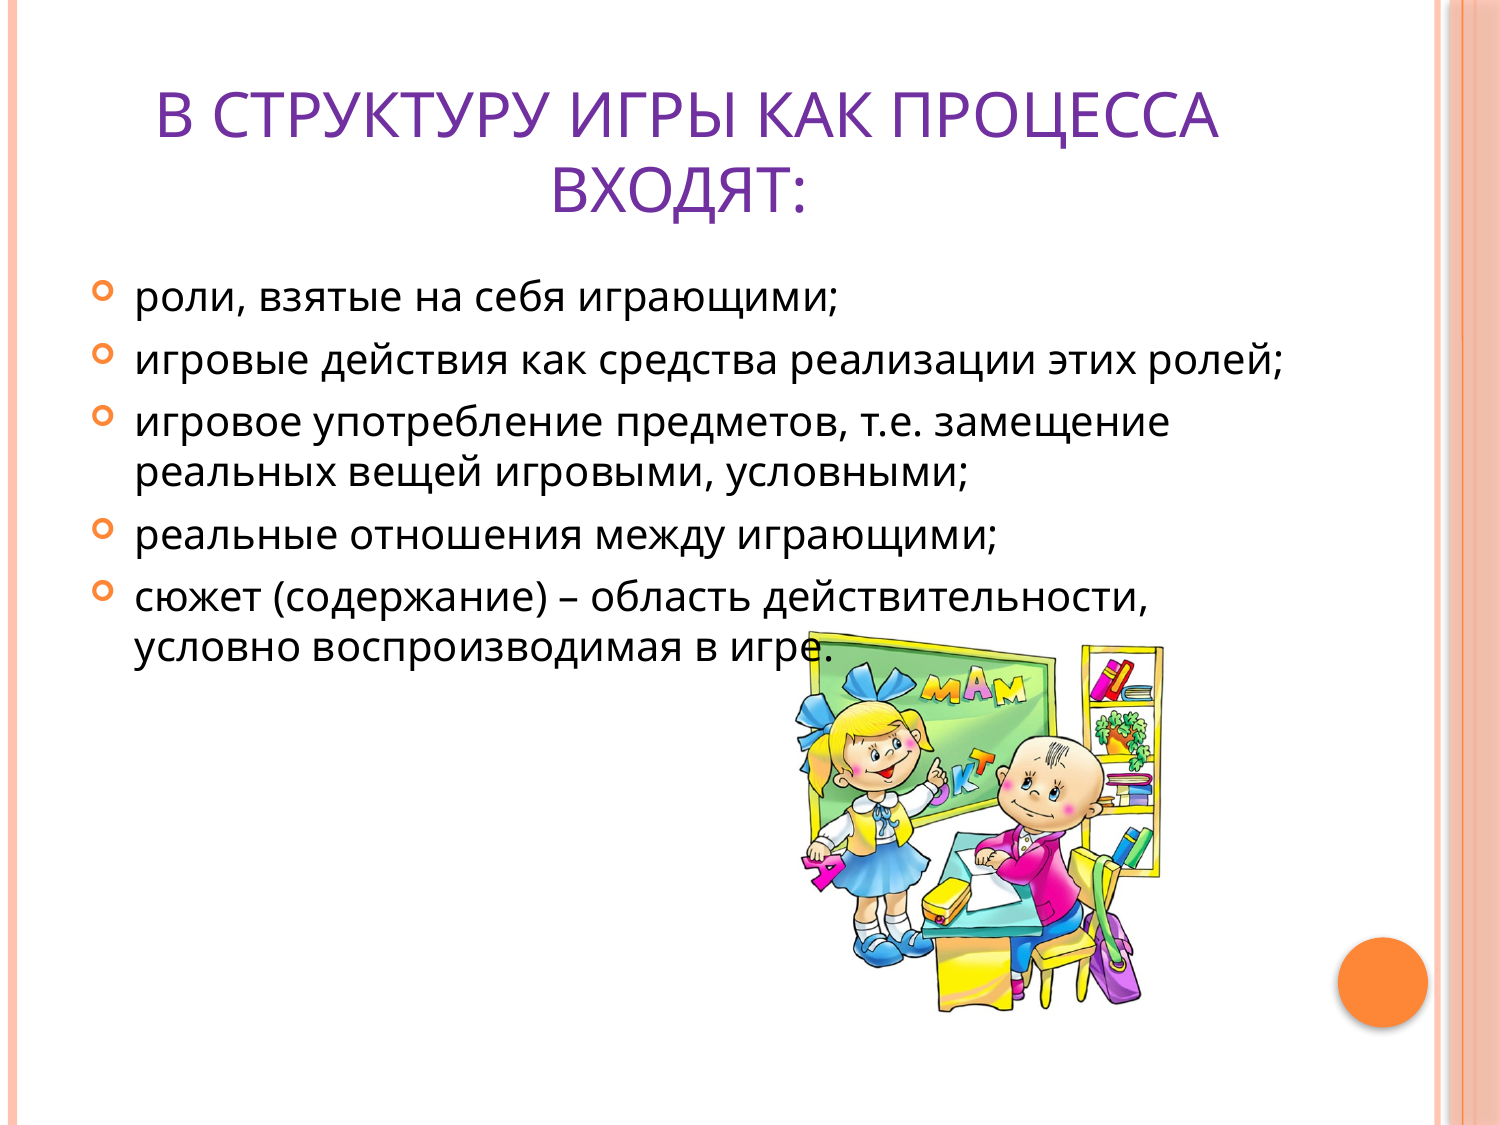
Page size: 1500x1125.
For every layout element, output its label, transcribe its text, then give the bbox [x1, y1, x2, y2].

picture [784, 620, 1199, 1027]
list роли, взятые на себя играющими; игровые действия как средства реализации этих ролей; игровое употребление предметов, т.е. замещение реальных вещей игровыми, условными; реальные отношения между играющими; сюжет (содержание) – область действительности, условно воспроизводимая в игре. [75, 262, 1300, 1062]
title В структуру игры как процесса входят: [75, 45, 1300, 233]
